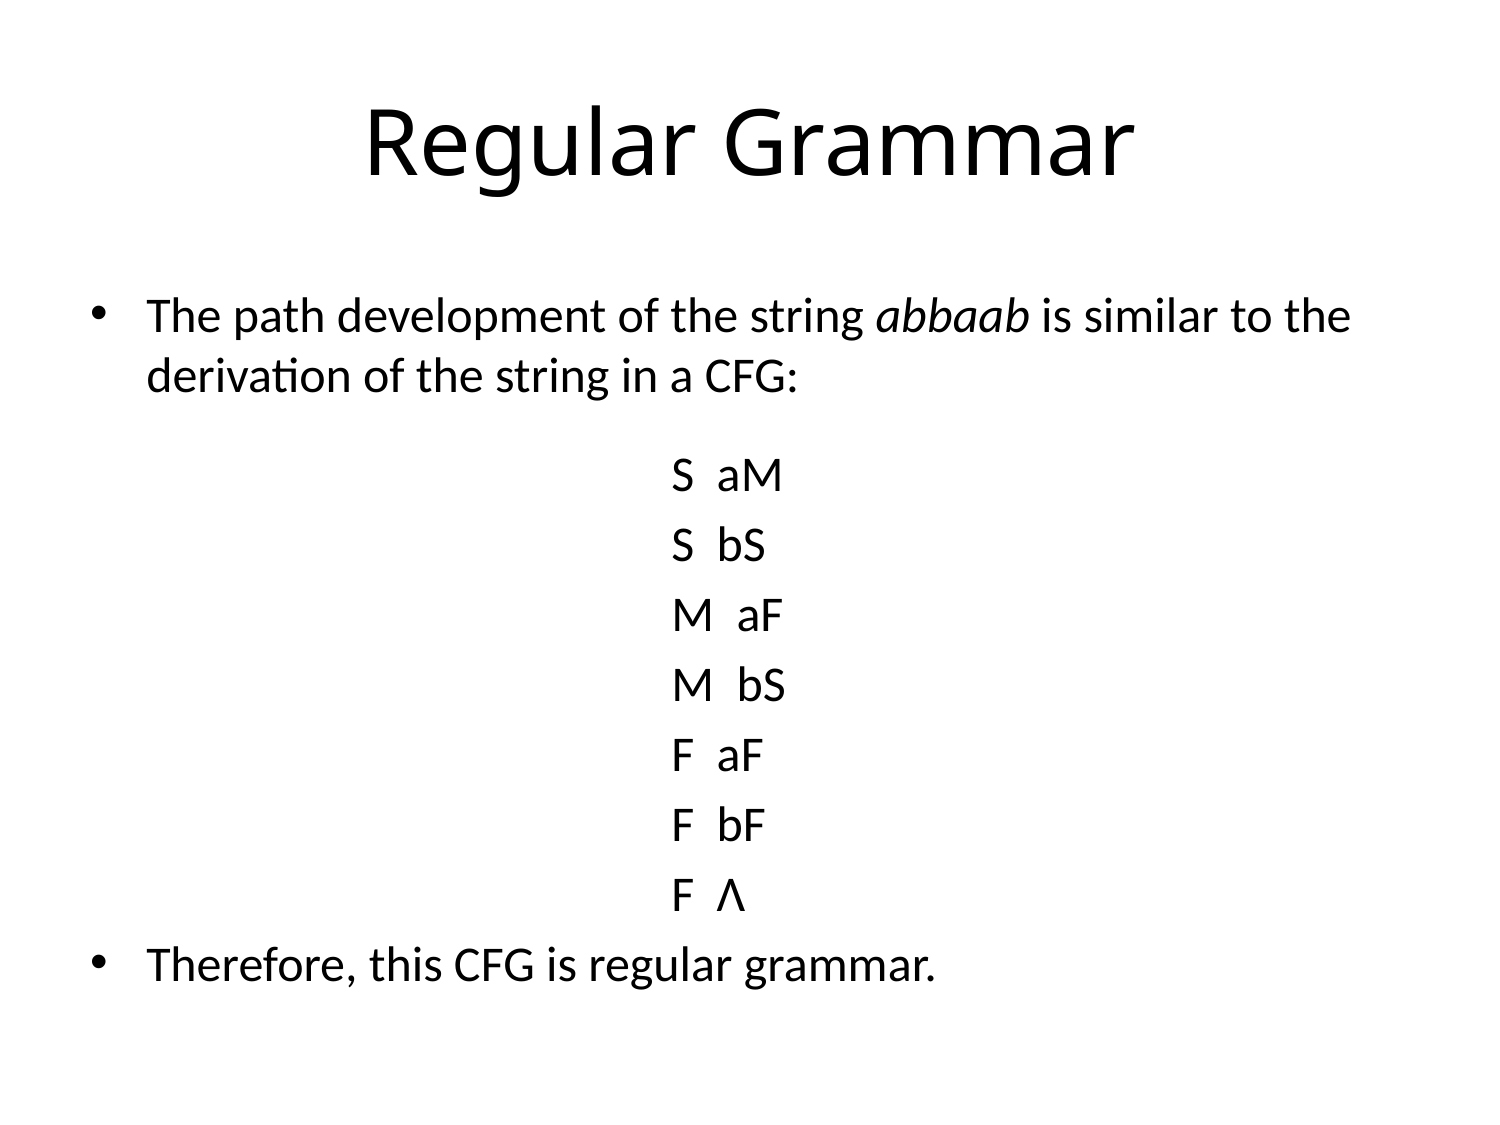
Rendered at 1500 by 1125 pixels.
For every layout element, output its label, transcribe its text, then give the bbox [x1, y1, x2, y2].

title Regular Grammar [75, 45, 1425, 233]
